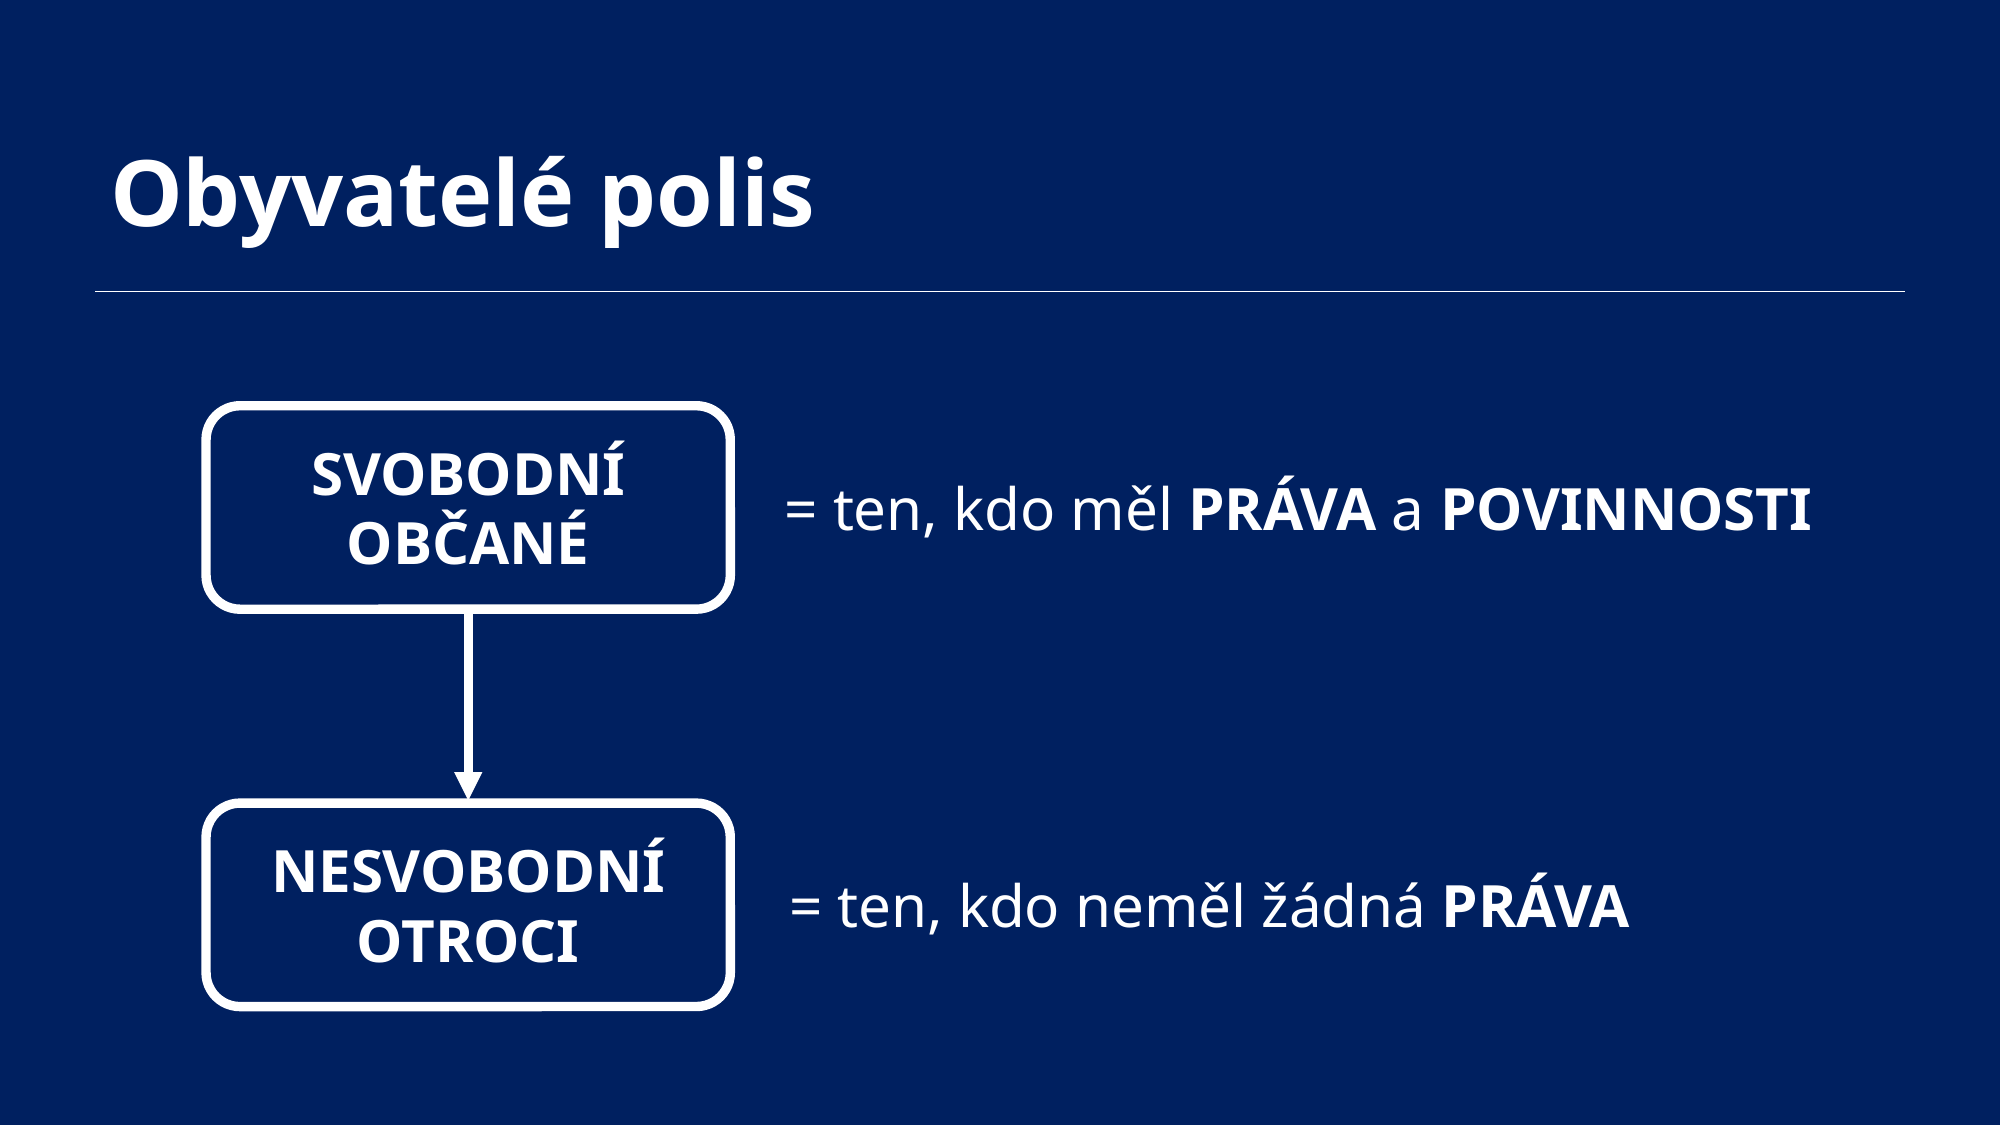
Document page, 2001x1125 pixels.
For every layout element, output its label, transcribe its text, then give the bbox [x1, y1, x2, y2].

text_box [205, 404, 732, 611]
text_box SVOBODNÍ OBČANÉ [245, 429, 691, 584]
text_box Obyvatelé polis [95, 139, 1821, 288]
text_box [205, 802, 732, 1008]
text_box = ten, kdo měl PRÁVA a POVINNOSTI [769, 464, 1900, 550]
text_box = ten, kdo neměl žádná PRÁVA [774, 862, 1905, 947]
